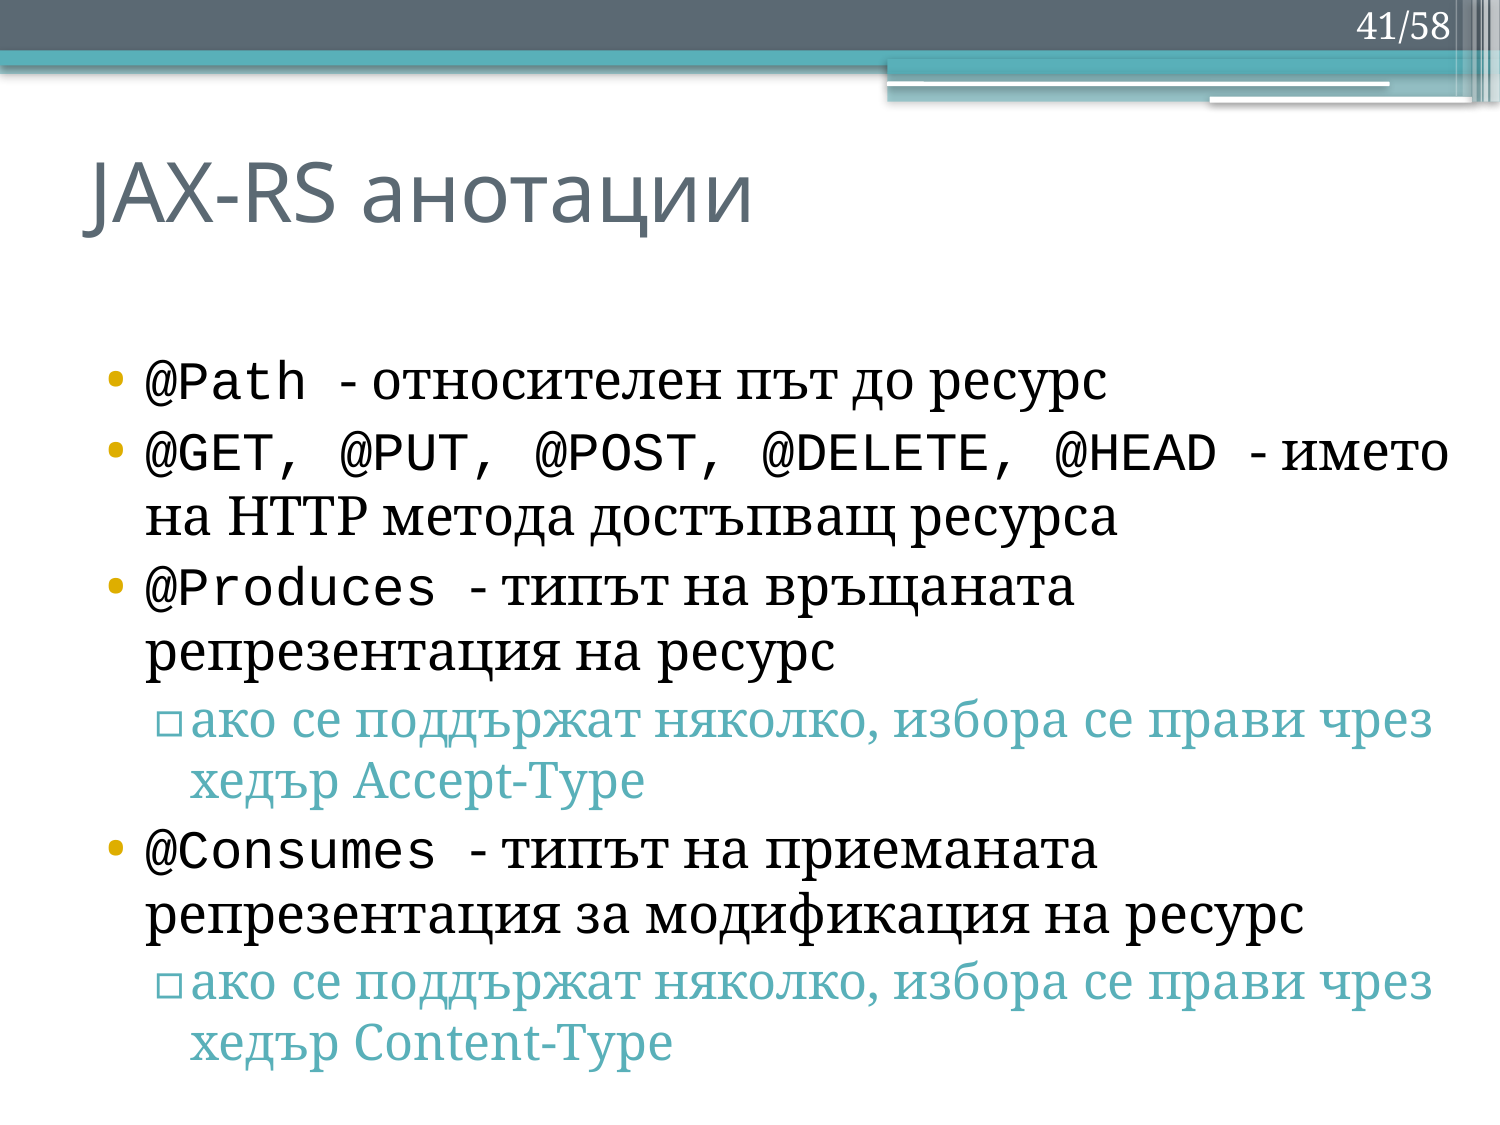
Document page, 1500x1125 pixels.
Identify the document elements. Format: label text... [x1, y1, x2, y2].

title JAX-RS анотации [75, 101, 1425, 277]
list @Path - относителен път до ресурс @GET, @PUT, @POST, @DELETE, @HEAD - името на HTTP метода достъпващ ресурса @Produces - типът на връщаната репрезентация на ресурс ако се поддържат няколко, избора се прави чрез хедър Accept-Type @Consumes - типът на приеманата репрезентация за модификация на ресурс ако се поддържат няколко, избора се прави чрез хедър Content-Type [75, 338, 1500, 1083]
slide_number 41/58 [1305, 0, 1466, 61]
